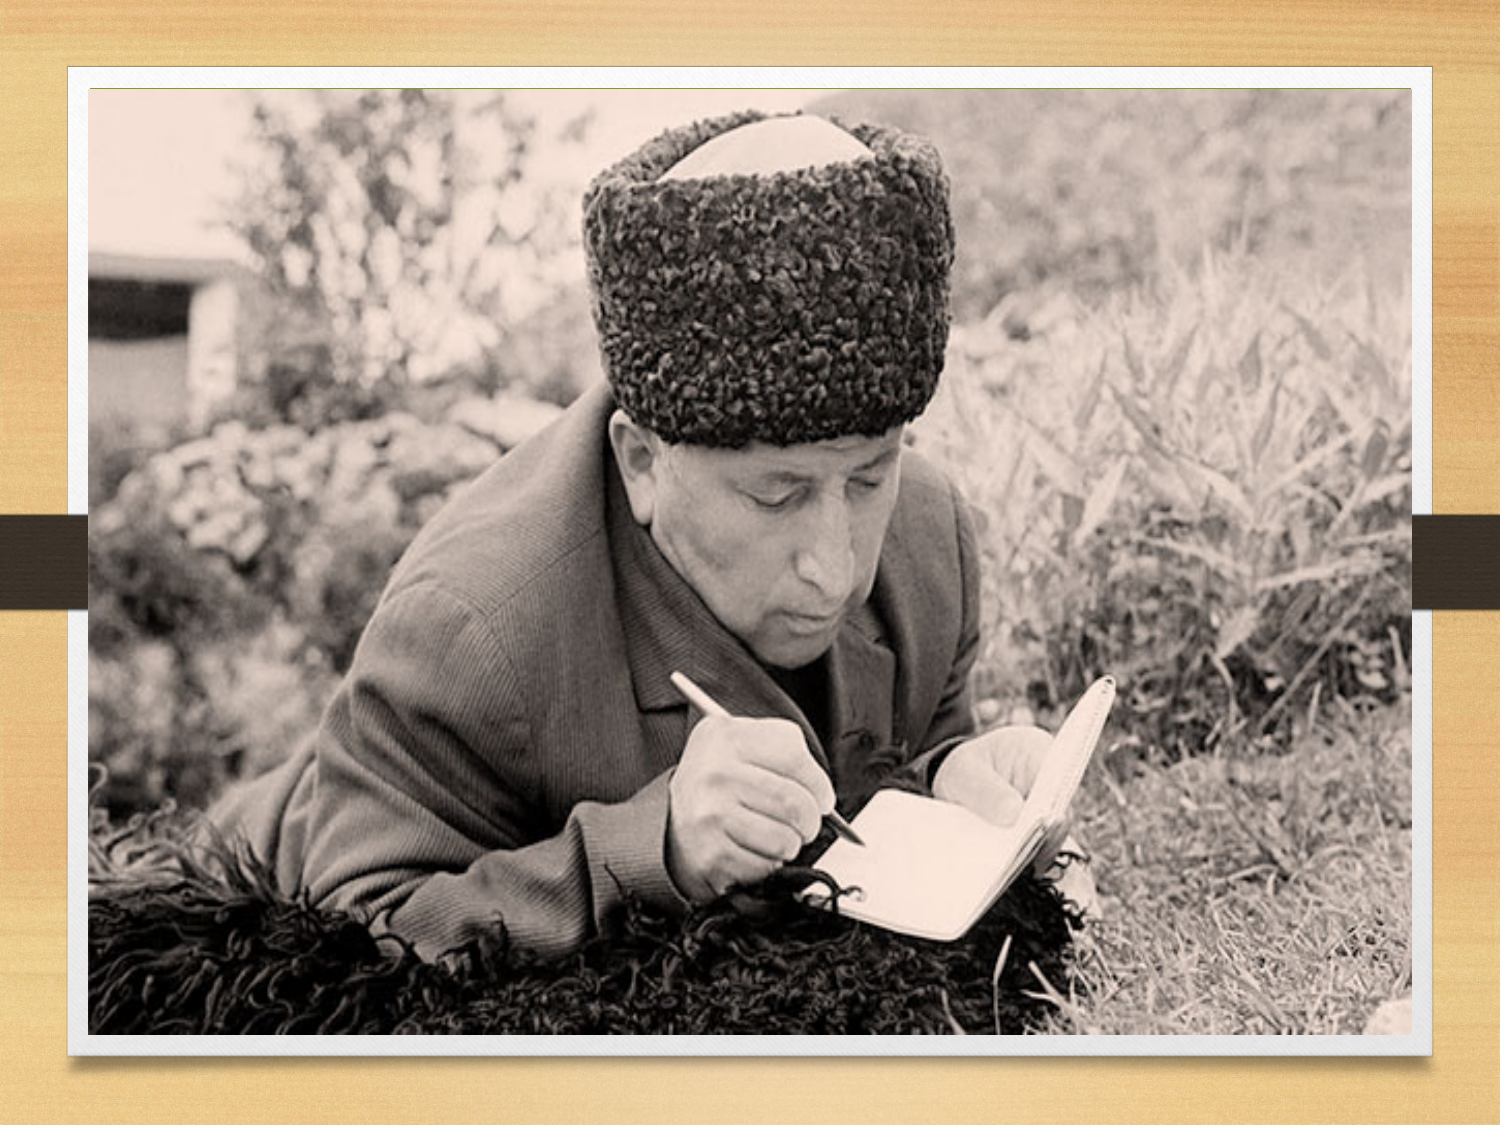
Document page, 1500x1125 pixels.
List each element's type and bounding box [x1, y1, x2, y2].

list [88, 89, 1412, 1036]
picture [0, 0, 1500, 1125]
